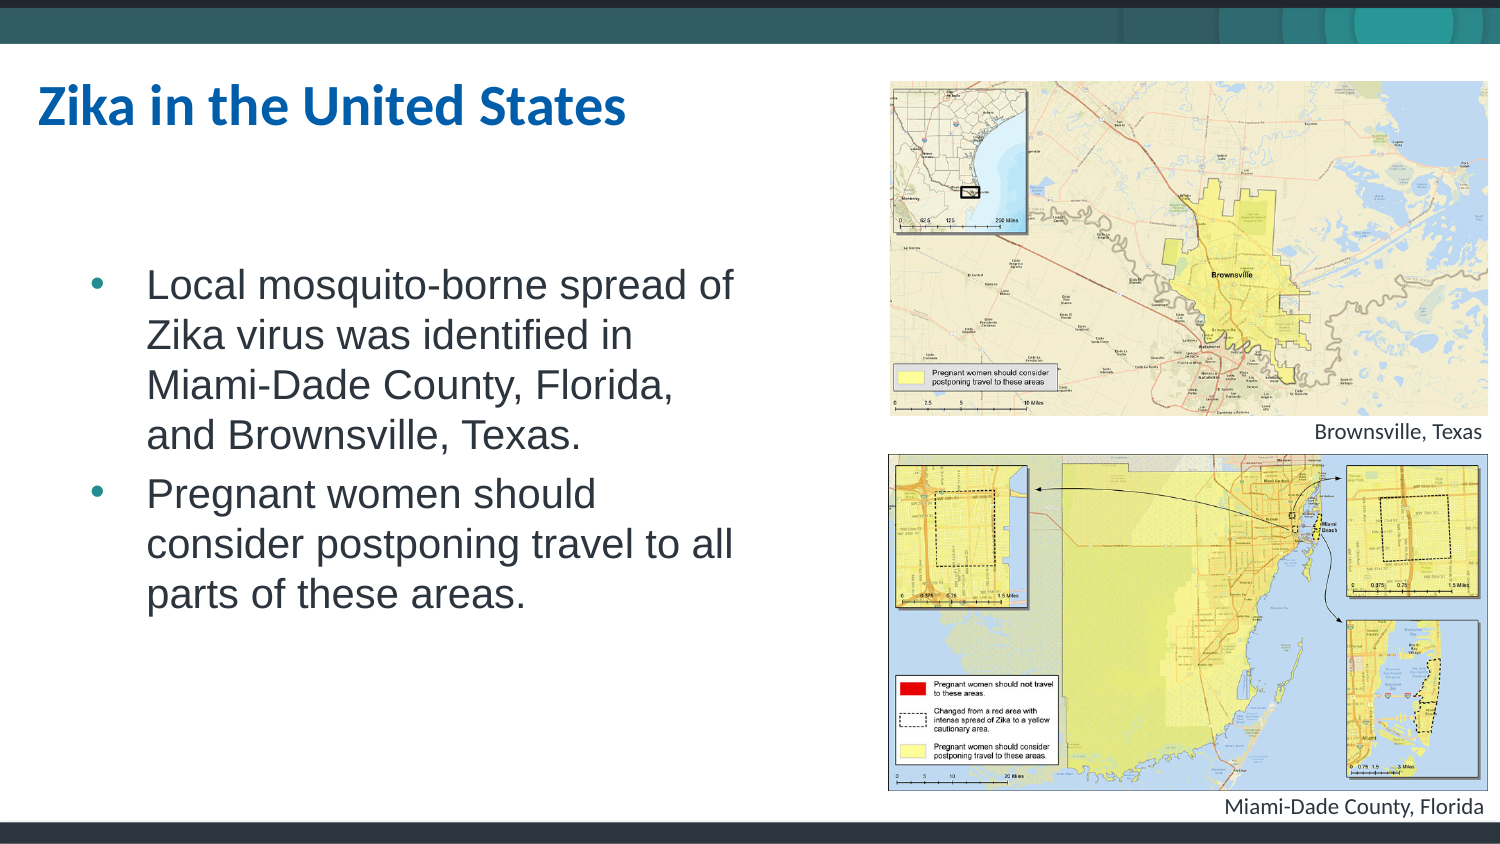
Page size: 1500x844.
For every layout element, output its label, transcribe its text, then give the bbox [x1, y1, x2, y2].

picture [0, 0, 1500, 44]
text_box Brownsville, Texas [1299, 409, 1498, 452]
picture [886, 452, 1489, 793]
text_box Miami-Dade County, Florida [1209, 784, 1500, 827]
title Zika in the United States [23, 59, 1425, 175]
picture [889, 81, 1489, 416]
list Local mosquito-borne spread of Zika virus was identified in Miami-Dade County, Florida, and Brownsville, Texas. Pregnant women should consider postponing travel to all parts of these areas. [75, 196, 754, 754]
